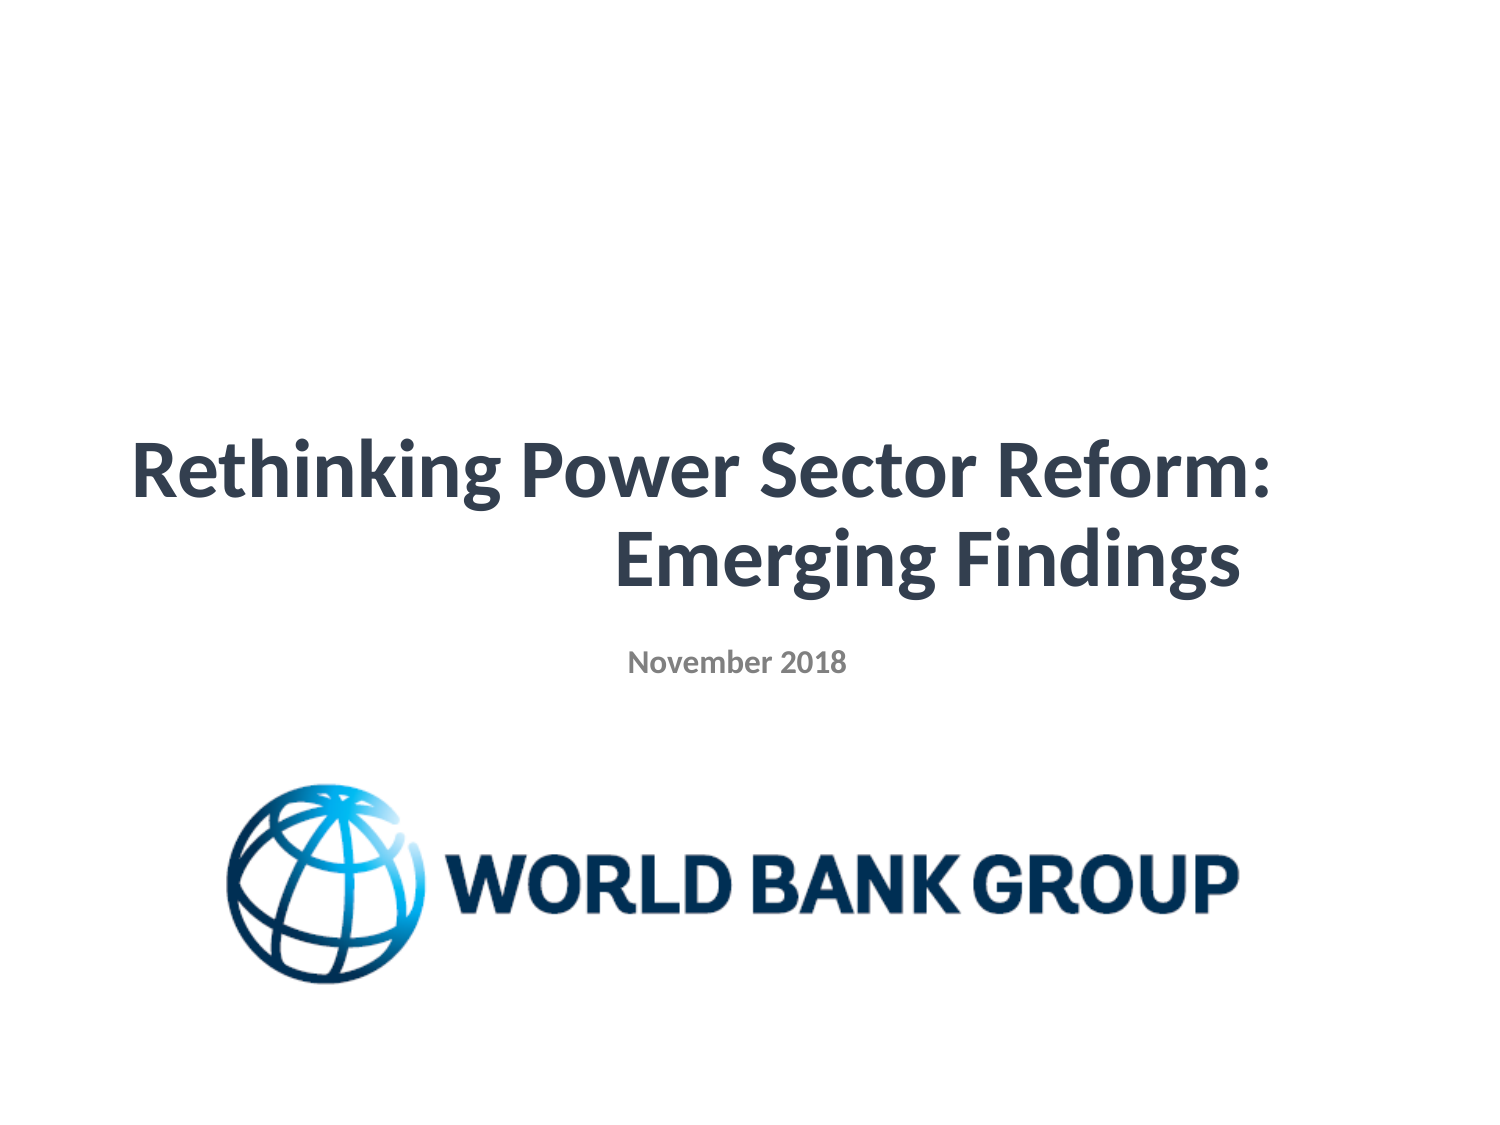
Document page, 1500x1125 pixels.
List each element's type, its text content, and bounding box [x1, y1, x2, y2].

picture [199, 762, 1277, 999]
subtitle November 2018 [212, 637, 1263, 762]
title Rethinking Power Sector Reform: Emerging Findings [112, 137, 1388, 613]
